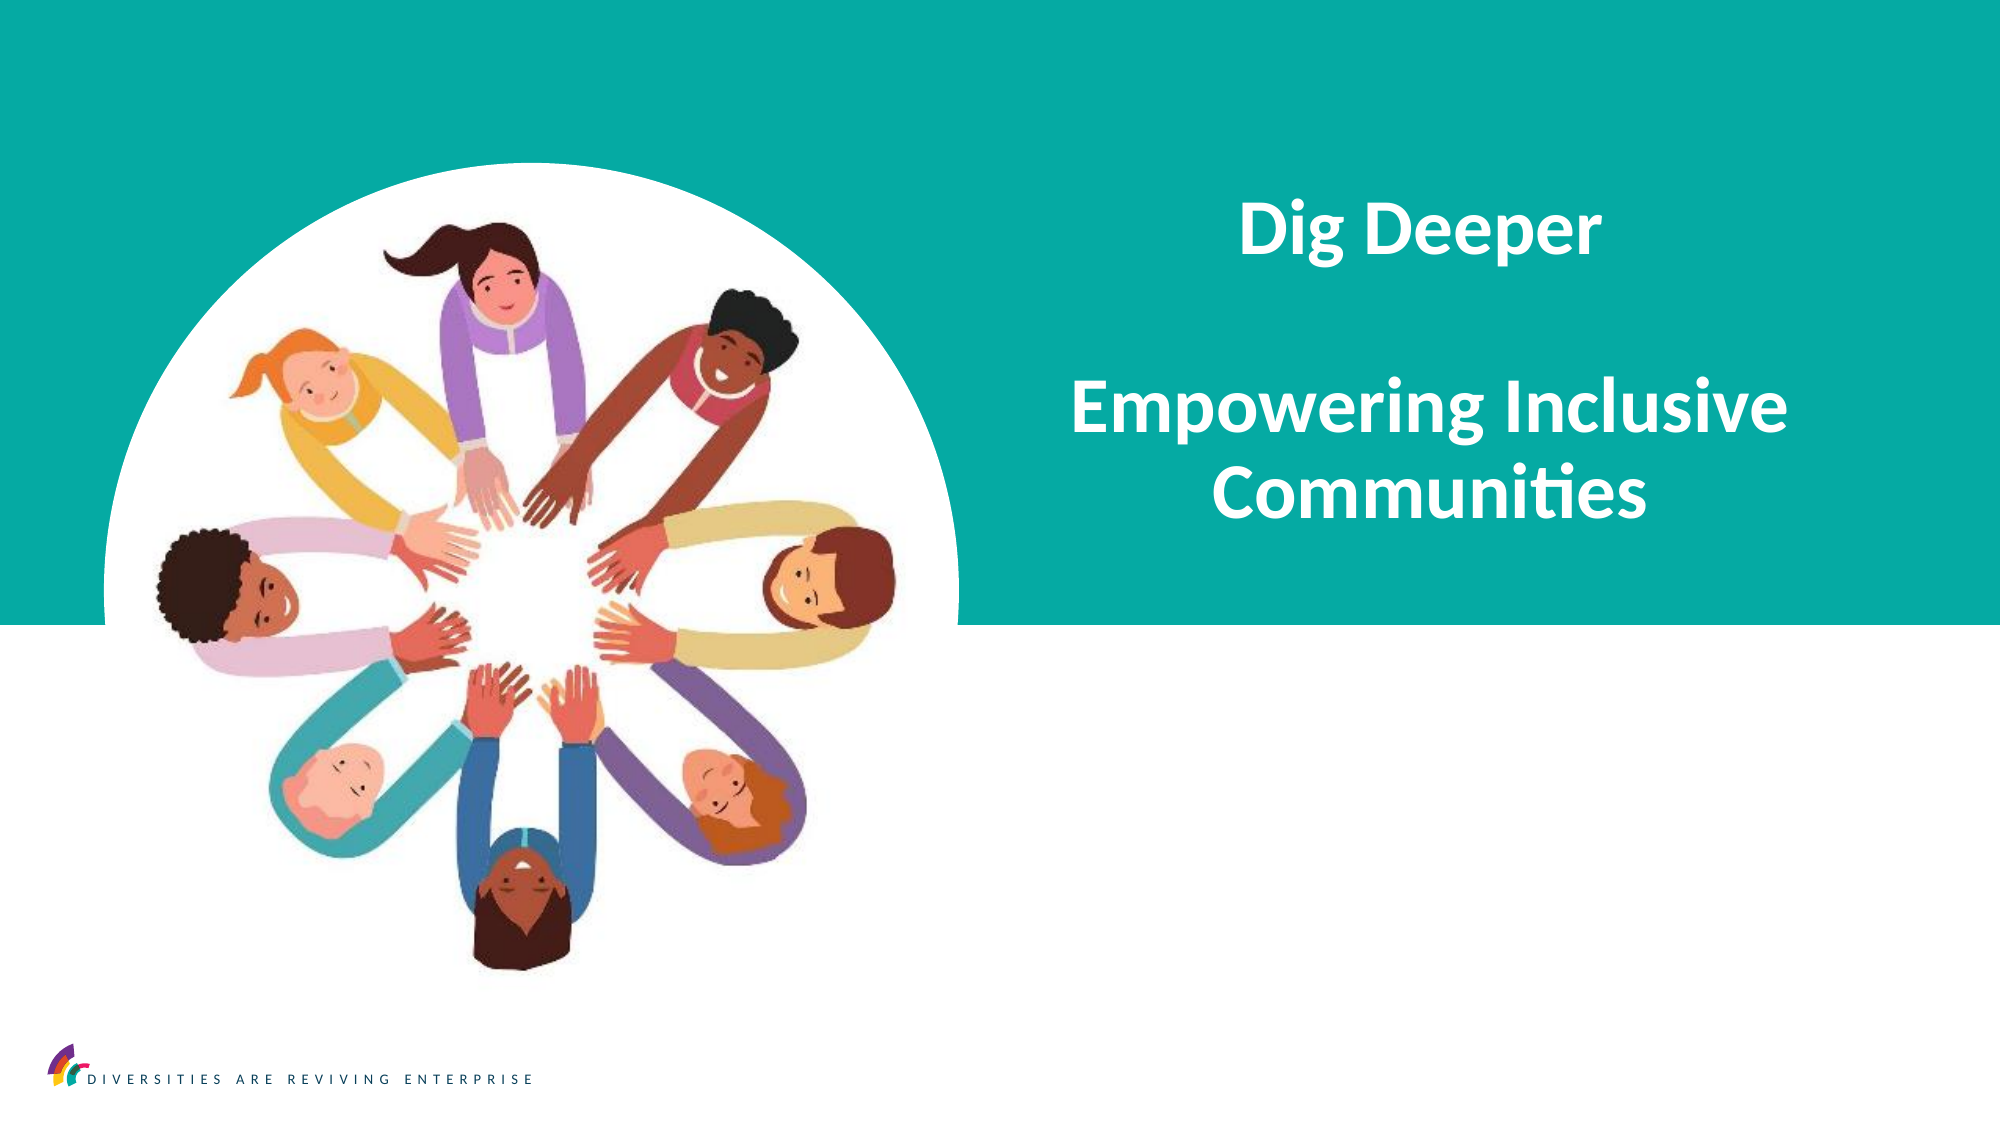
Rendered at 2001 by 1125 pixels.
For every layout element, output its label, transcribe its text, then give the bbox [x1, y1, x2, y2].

list Empowering Inclusive Communities [959, 357, 1907, 423]
picture [103, 162, 959, 1018]
list Dig Deeper [907, 151, 1954, 307]
